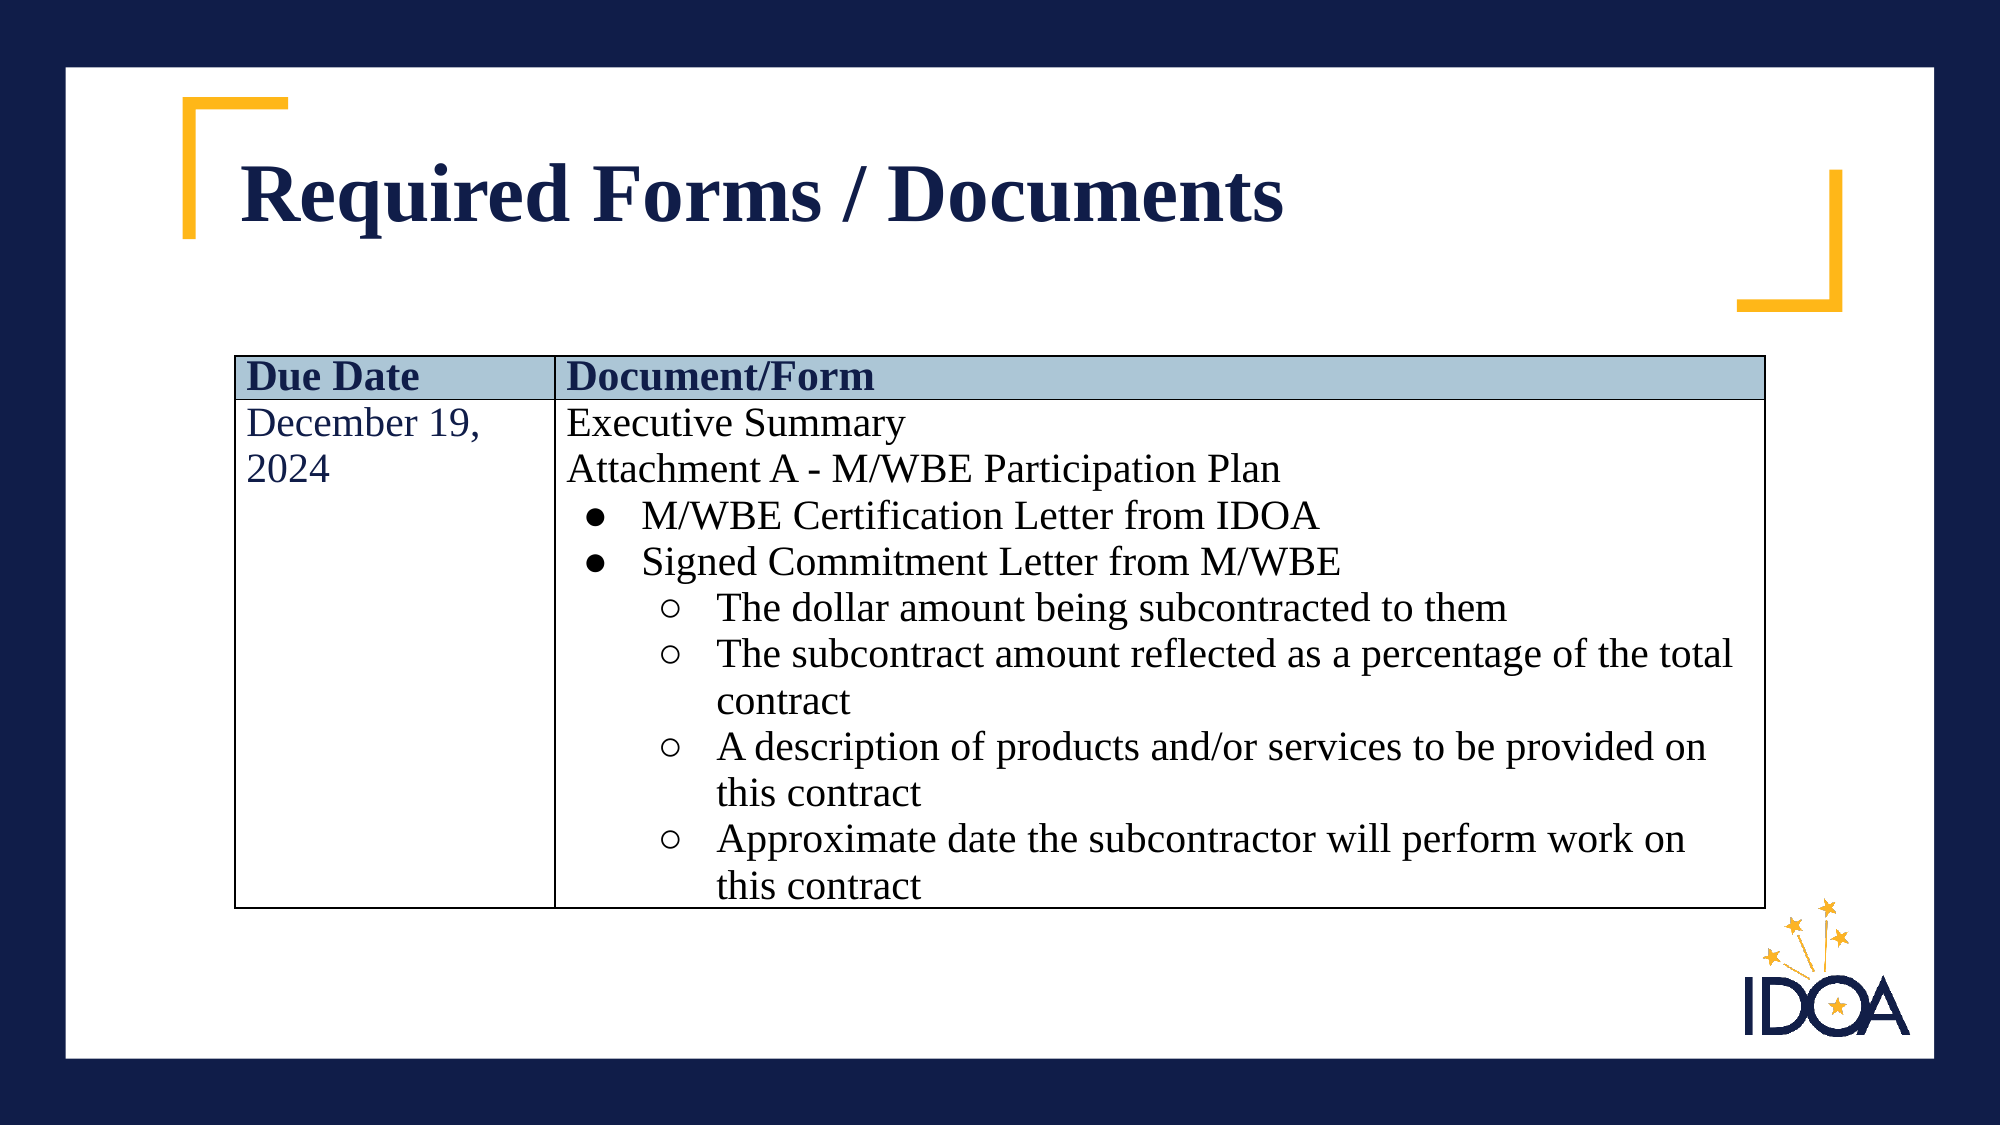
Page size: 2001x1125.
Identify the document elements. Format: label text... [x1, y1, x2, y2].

table_cell December 19, 2024 [236, 400, 554, 907]
picture [1702, 857, 1959, 1114]
table_header Due Date [236, 357, 554, 399]
table_cell Executive Summary Attachment A - M/WBE Participation Plan M/WBE Certification Letter from IDOA Signed Commitment Letter from M/WBE The dollar amount being subcontracted to them The subcontract amount reflected as a percentage of the total contract A description of products and/or services to be provided on this contract Approximate date the subcontractor will perform work on this contract [556, 400, 1764, 907]
table_header Document/Form [556, 357, 1764, 399]
title Required Forms / Documents [225, 142, 1800, 279]
